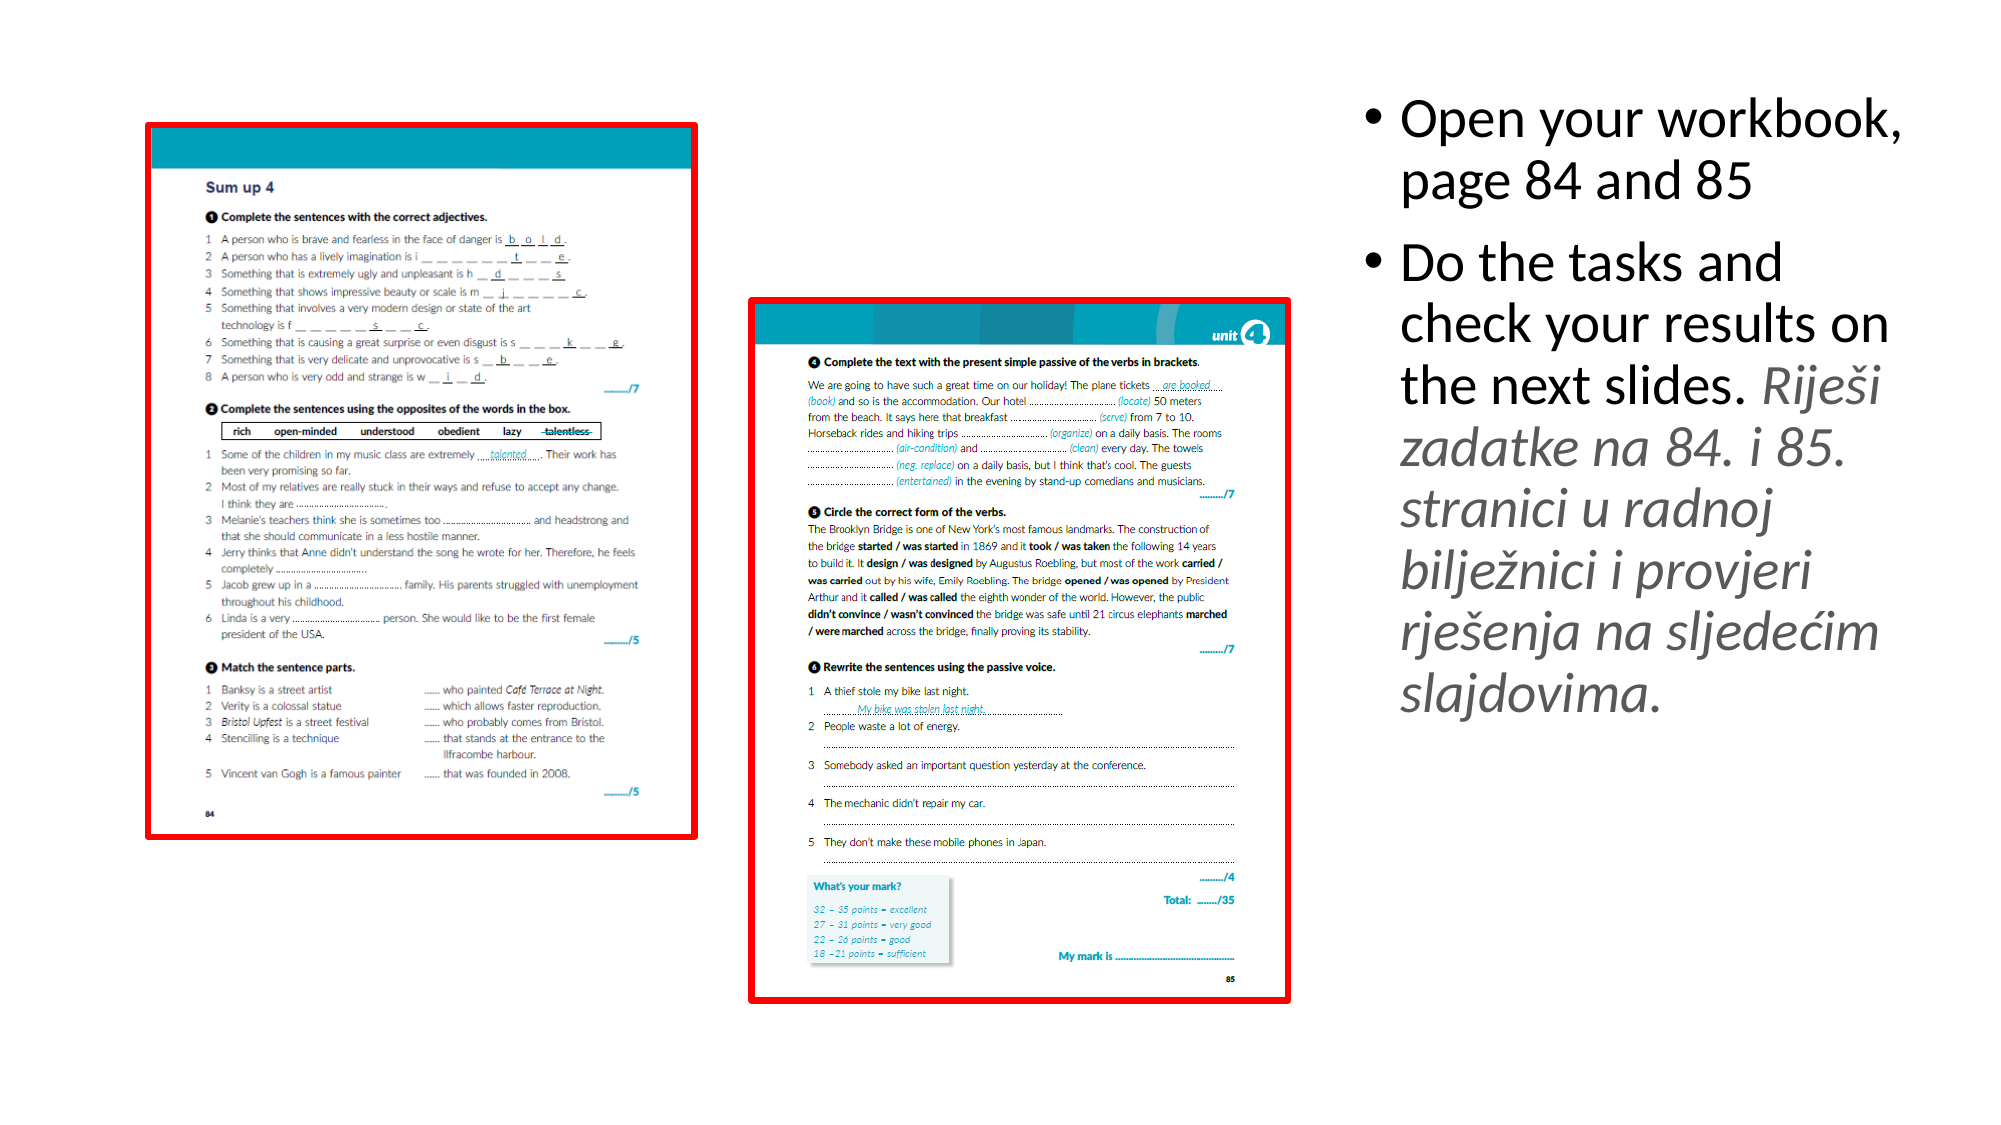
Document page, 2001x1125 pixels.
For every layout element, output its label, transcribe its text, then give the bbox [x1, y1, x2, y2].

list Open your workbook, page 84 and 85 Do the tasks and check your results on the next slides. Riješi zadatke na 84. i 85. stranici u radnoj bilježnici i provjeri rješenja na sljedećim slajdovima. [1348, 80, 1925, 795]
picture [754, 303, 1286, 998]
picture [151, 127, 692, 834]
